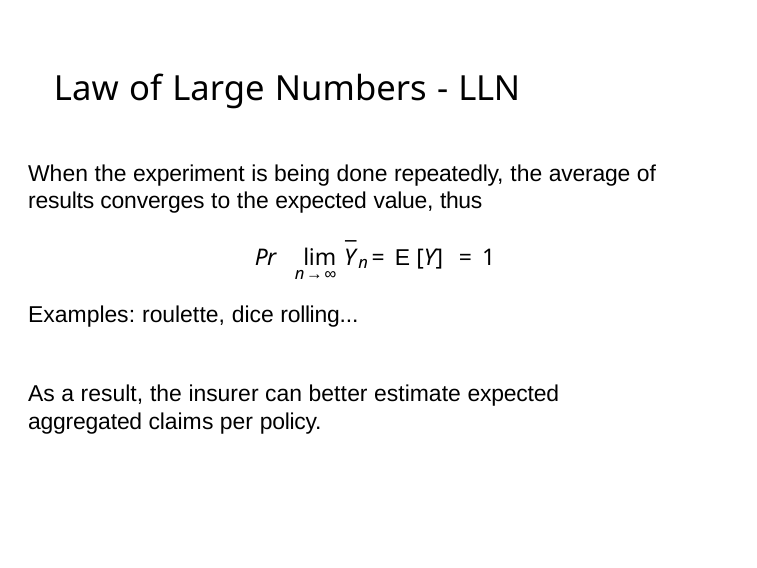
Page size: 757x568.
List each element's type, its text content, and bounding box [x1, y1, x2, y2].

text_box n→∞ [292, 271, 342, 283]
text_box Examples: roulette, dice rolling... As a result, the insurer can better estimate expected aggregated claims per policy. [26, 297, 677, 435]
text_box Pr lim Y = E [Y] = 1 [252, 240, 504, 271]
title Law of Large Numbers - LLN [51, 36, 705, 134]
text_box When the experiment is being done repeatedly, the average of results converges to the expected value, thus [26, 156, 728, 269]
